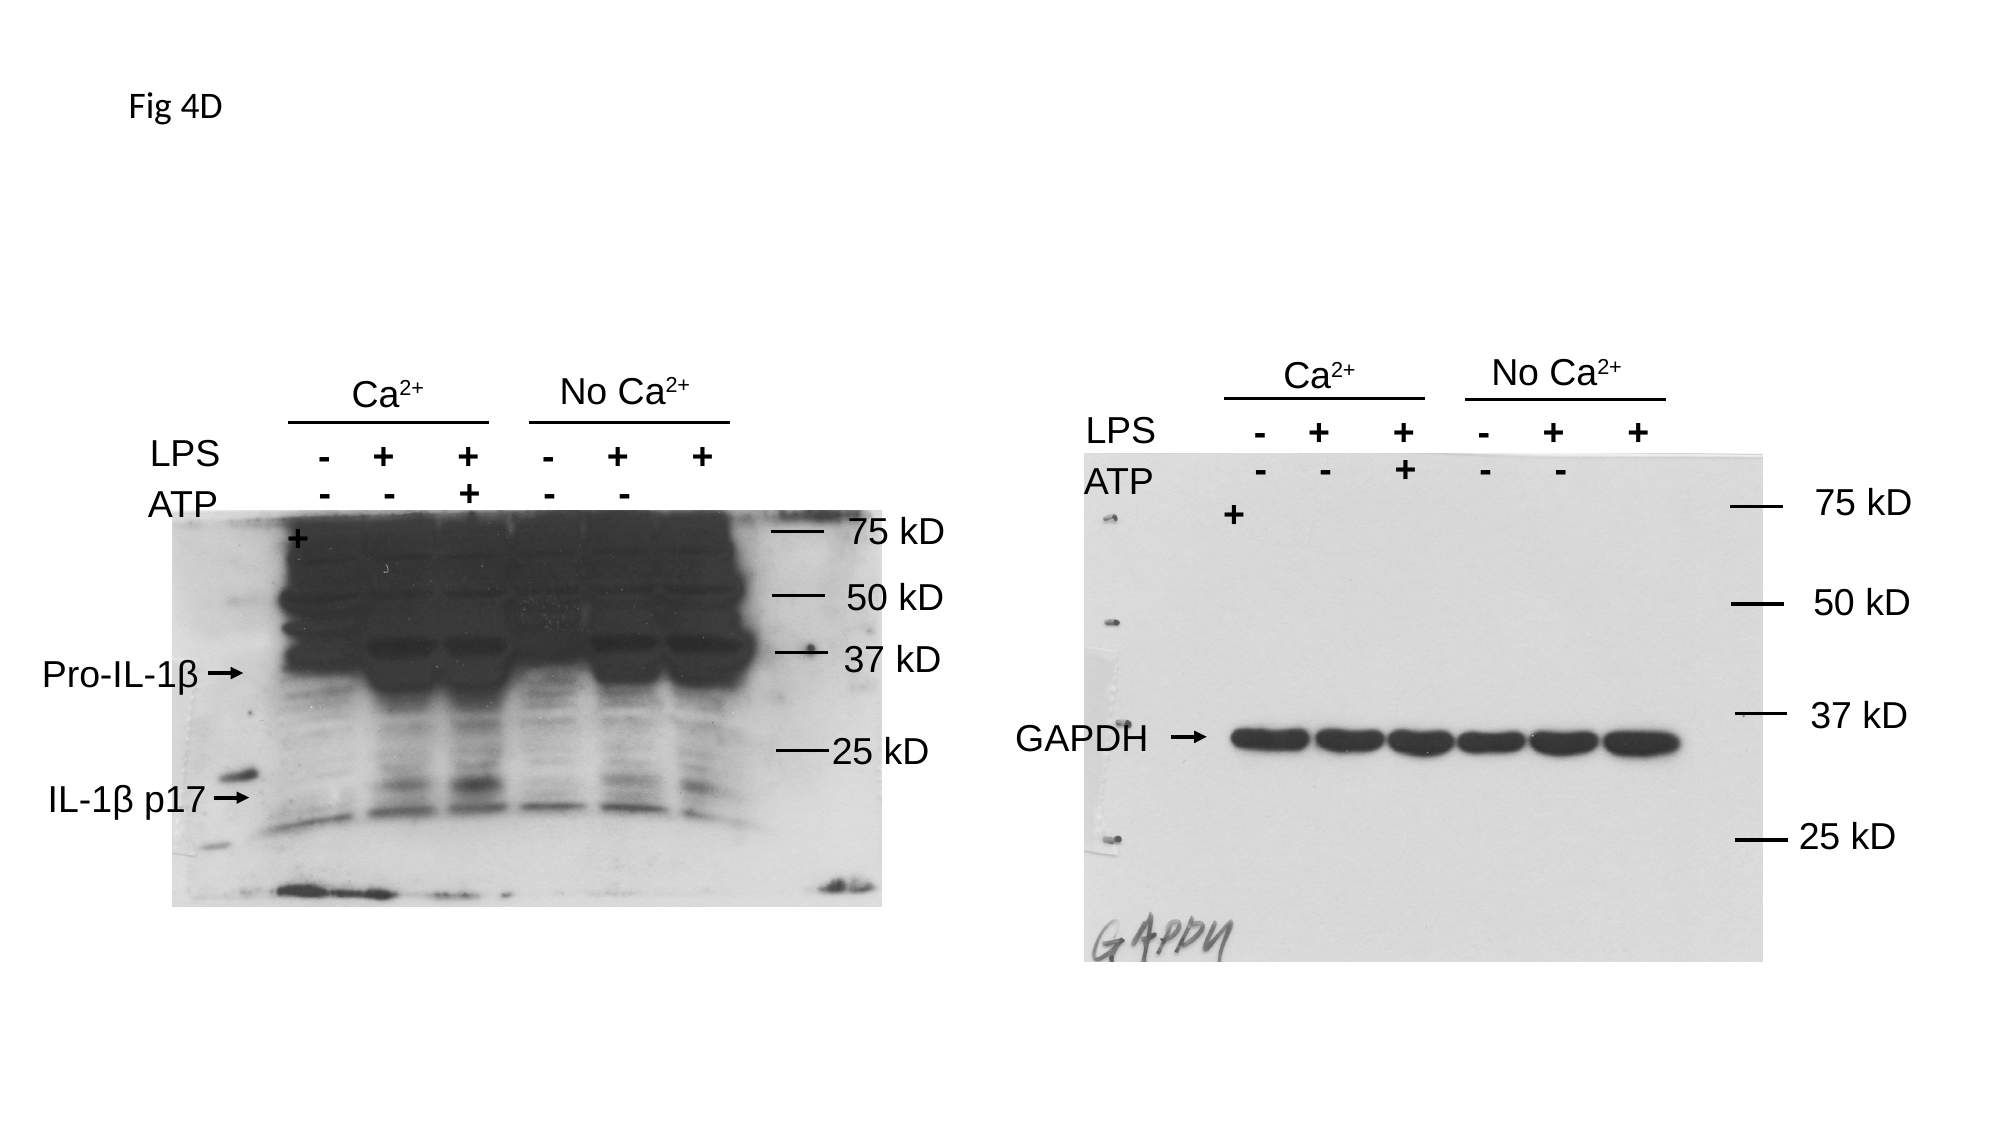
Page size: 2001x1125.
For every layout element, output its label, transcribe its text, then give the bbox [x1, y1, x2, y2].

text_box Pro-IL-1β [27, 642, 87, 703]
text_box No Ca2+ [544, 359, 735, 420]
text_box LPS [135, 422, 237, 454]
picture [87, 454, 940, 950]
text_box Fig 4D [113, 74, 238, 134]
text_box - + + - + + [271, 424, 731, 454]
text_box Ca2+ [336, 362, 484, 421]
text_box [940, 340, 1990, 1033]
text_box IL-1β p17 [32, 767, 87, 828]
